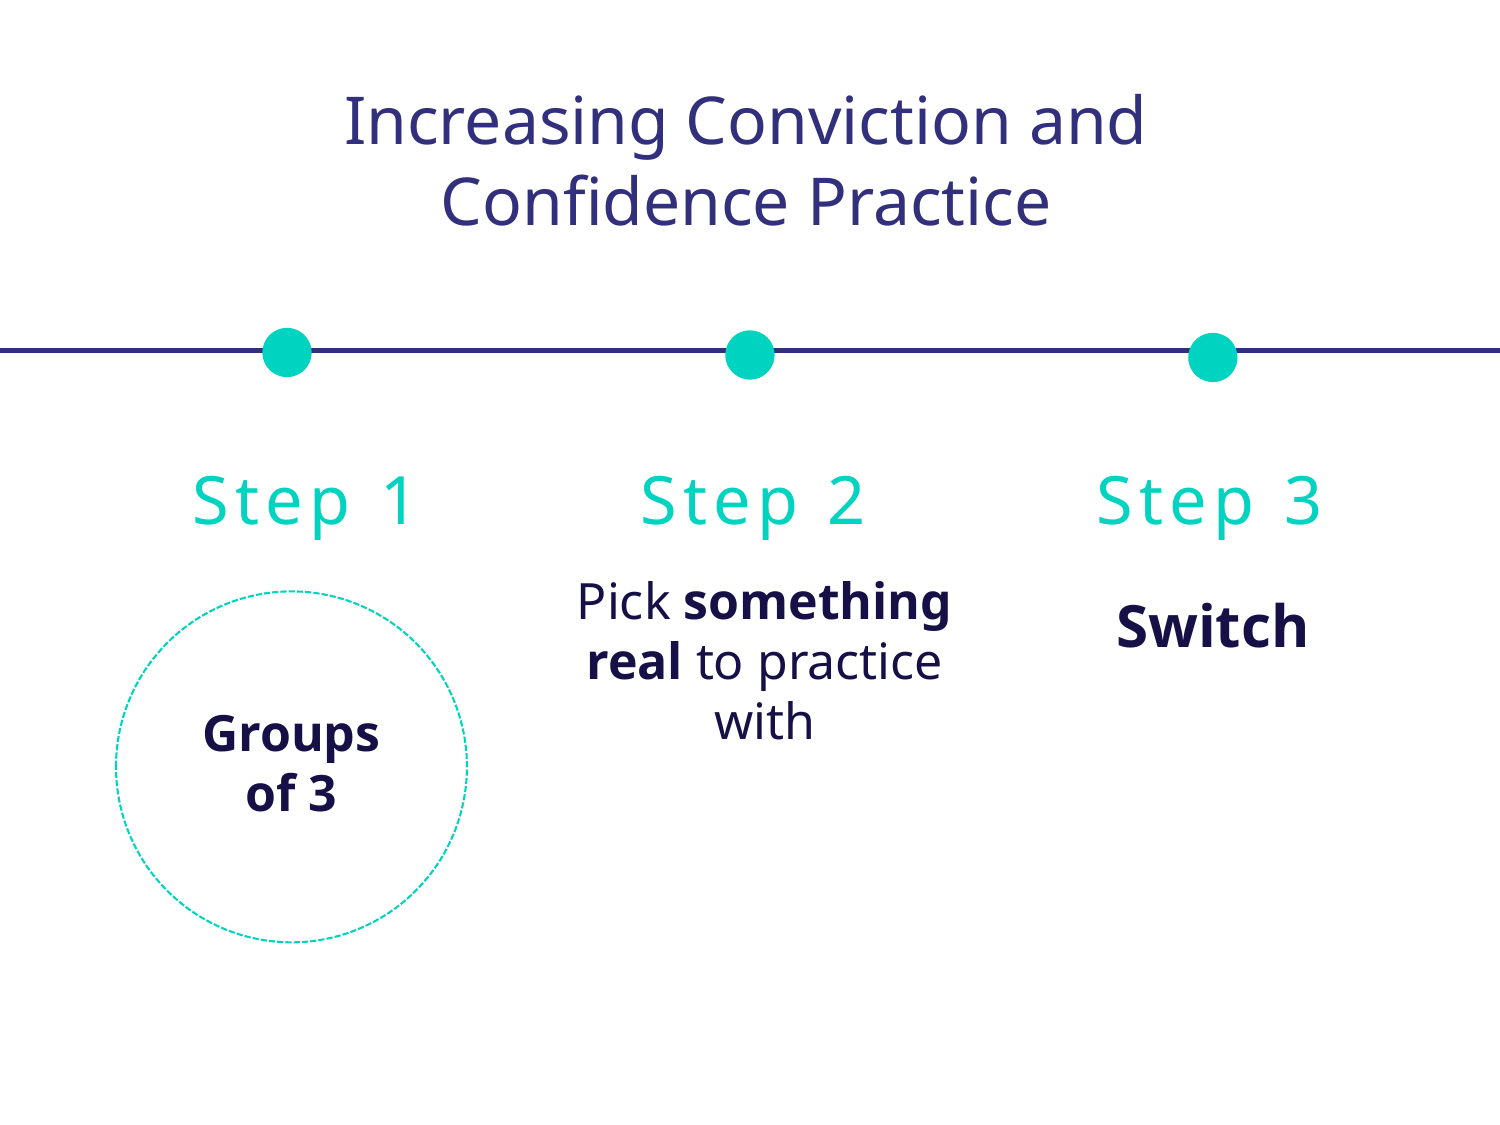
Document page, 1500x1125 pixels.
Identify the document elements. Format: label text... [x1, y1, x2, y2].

text_box [261, 351, 313, 379]
text_box [724, 351, 776, 381]
text_box Step 1 [100, 450, 512, 546]
text_box [724, 329, 776, 350]
text_box Switch [1075, 582, 1351, 667]
text_box Step 3 [1004, 450, 1416, 546]
text_box [1188, 331, 1238, 350]
text_box Increasing Conviction and Confidence Practice [237, 71, 1255, 250]
text_box [1187, 351, 1239, 384]
text_box [261, 326, 313, 350]
text_box Step 2 [559, 450, 971, 546]
text_box Pick something real to practice with [529, 562, 1000, 758]
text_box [115, 591, 467, 943]
